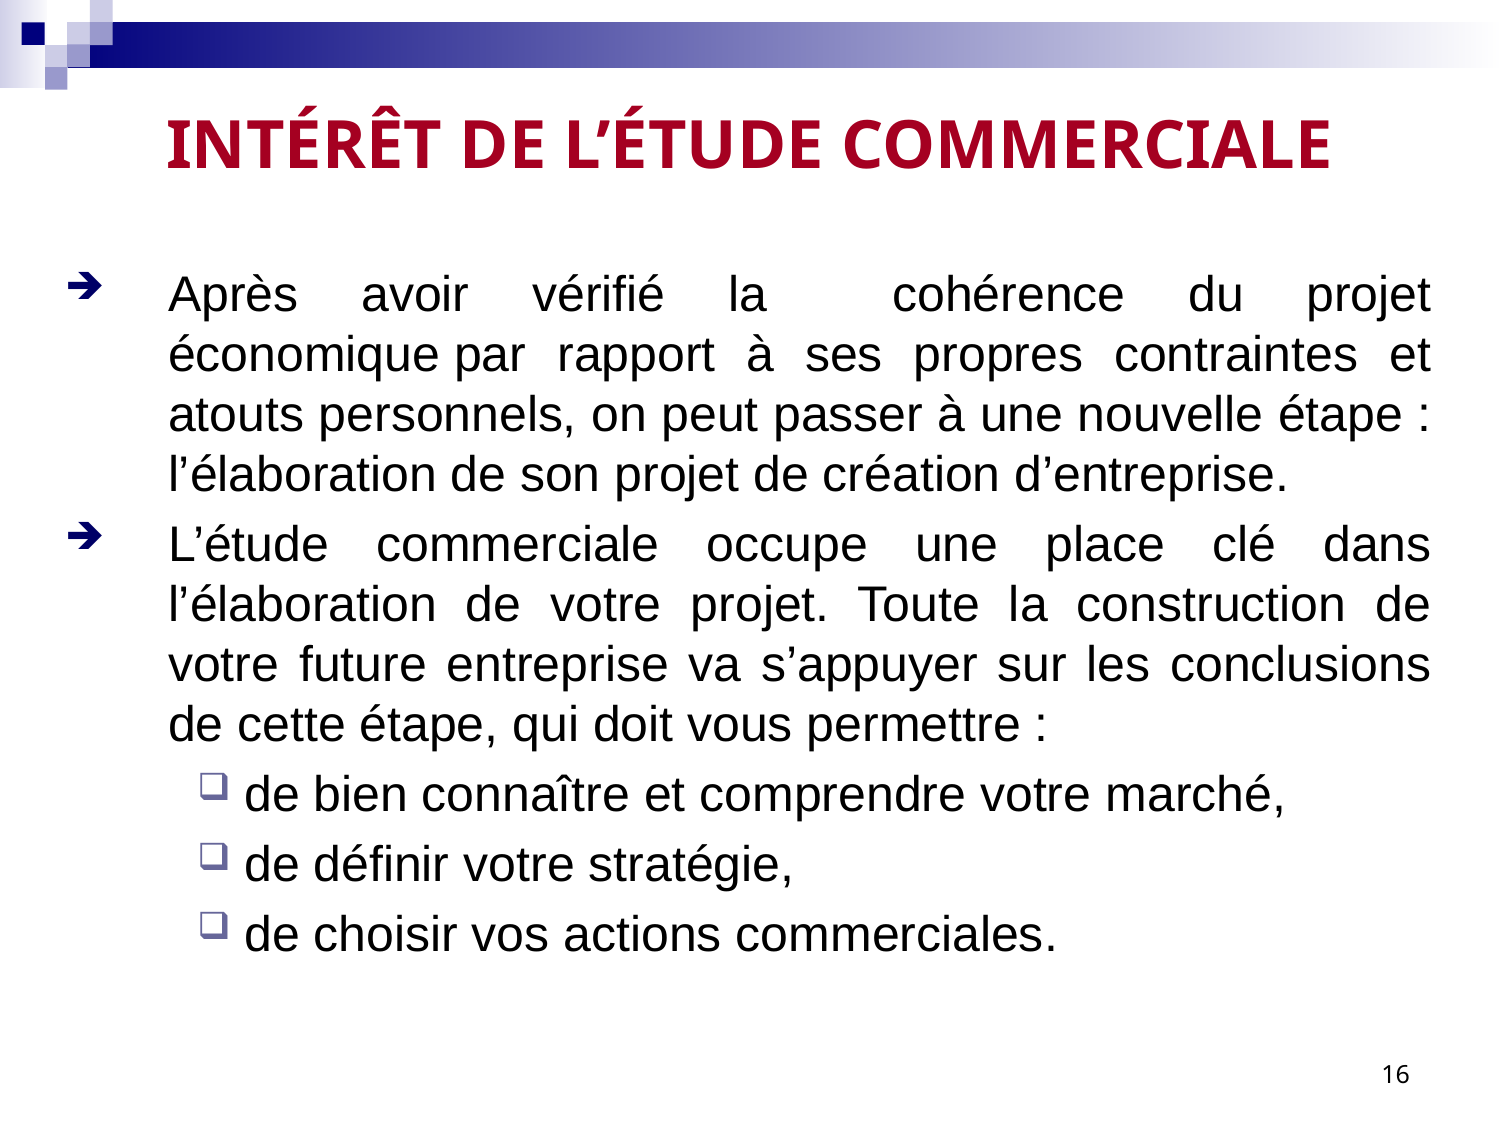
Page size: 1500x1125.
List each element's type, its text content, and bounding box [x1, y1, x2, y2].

list Après avoir vérifié la cohérence du projet économique par rapport à ses propres contraintes et atouts personnels, on peut passer à une nouvelle étape : l’élaboration de son projet de création d’entreprise. L’étude commerciale occupe une place clé dans l’élaboration de votre projet. Toute la construction de votre future entreprise va s’appuyer sur les conclusions de cette étape, qui doit vous permettre : de bien connaître et comprendre votre marché, de définir votre stratégie, de choisir vos actions commerciales. [50, 253, 1447, 1035]
slide_number 16 [1074, 1035, 1425, 1100]
title INTÉRÊT DE L’ÉTUDE COMMERCIALE [75, 75, 1425, 208]
